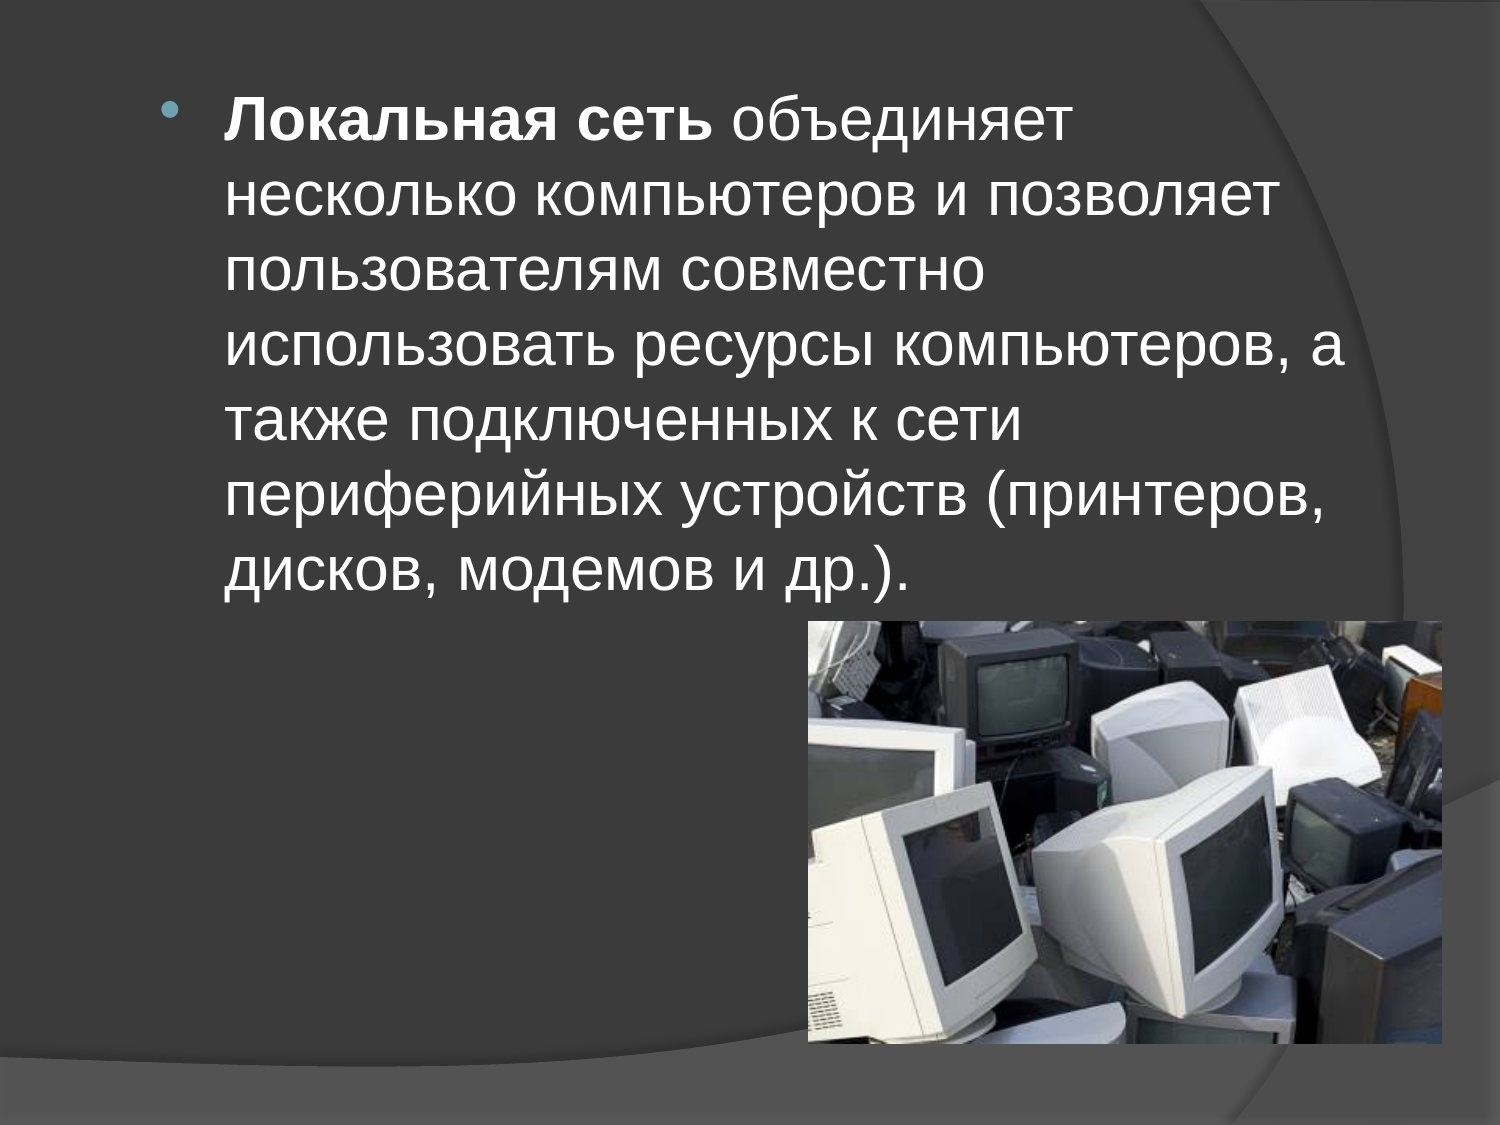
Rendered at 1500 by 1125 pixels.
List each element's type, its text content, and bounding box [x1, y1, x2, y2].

list Локальная сеть объединяет несколько компьютеров и позволяет пользователям совместно использовать ресурсы компьютеров, а также подключенных к сети периферийных устройств (принтеров, дисков, модемов и др.). [140, 70, 1366, 813]
picture [808, 620, 1442, 1044]
